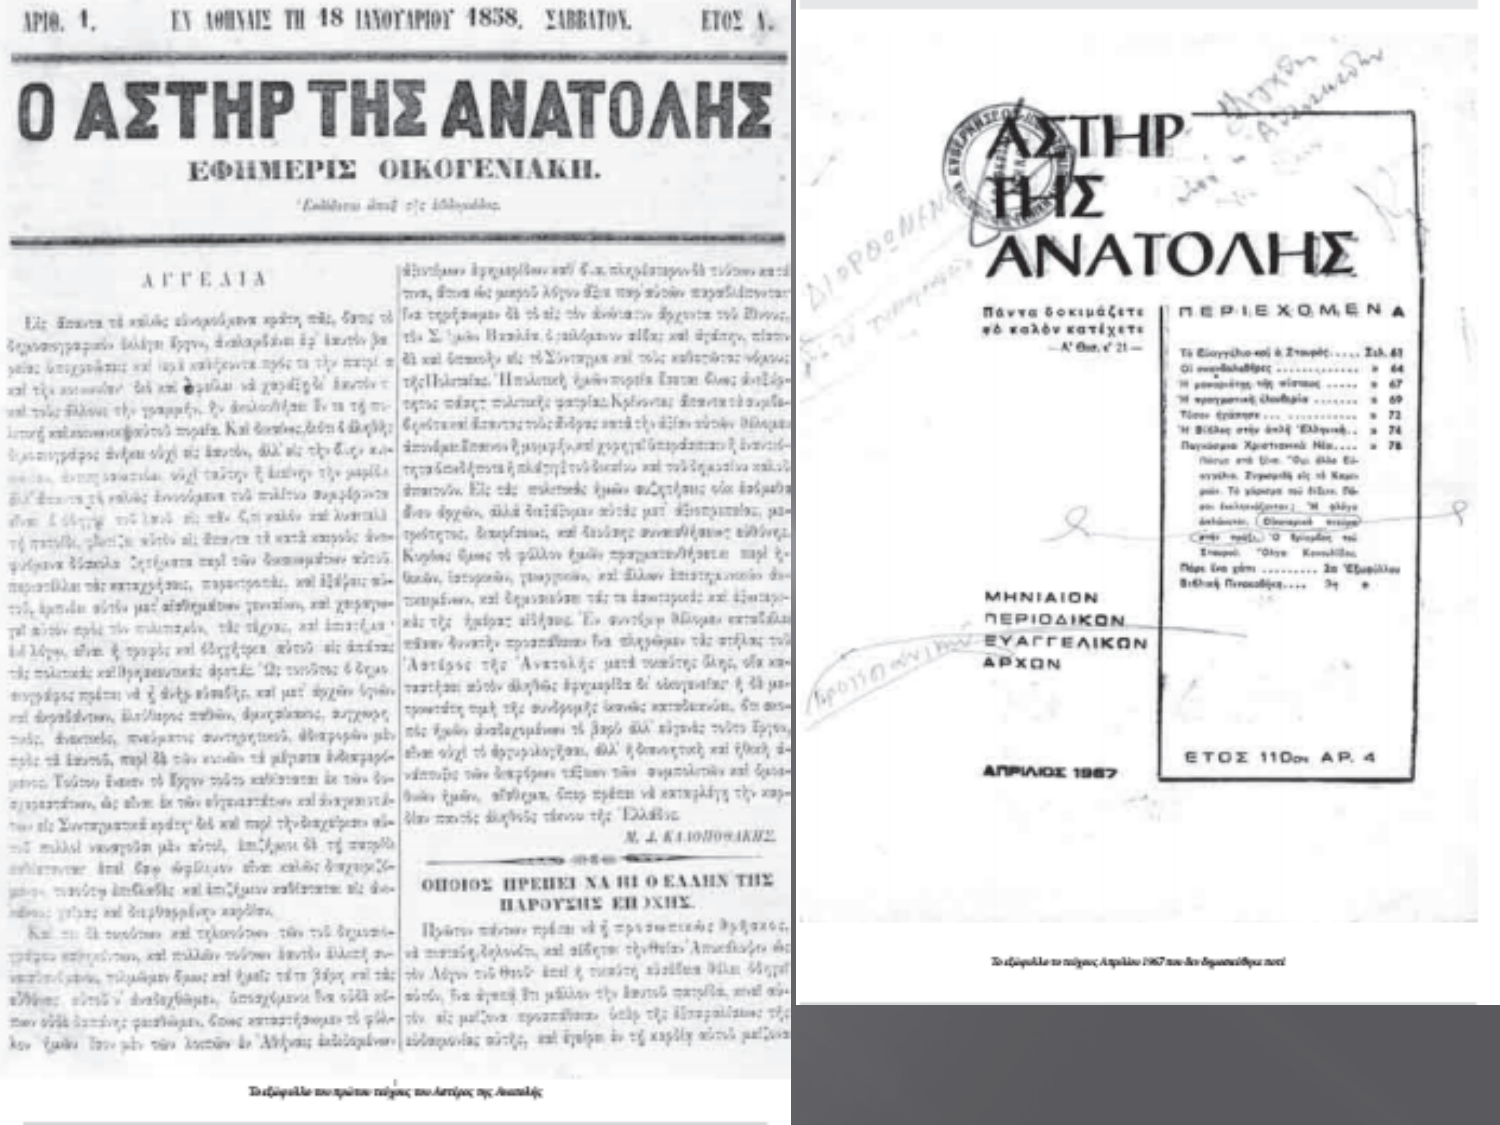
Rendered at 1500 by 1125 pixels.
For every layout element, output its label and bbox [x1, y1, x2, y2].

picture [796, 0, 1500, 1006]
list [0, 0, 791, 1125]
